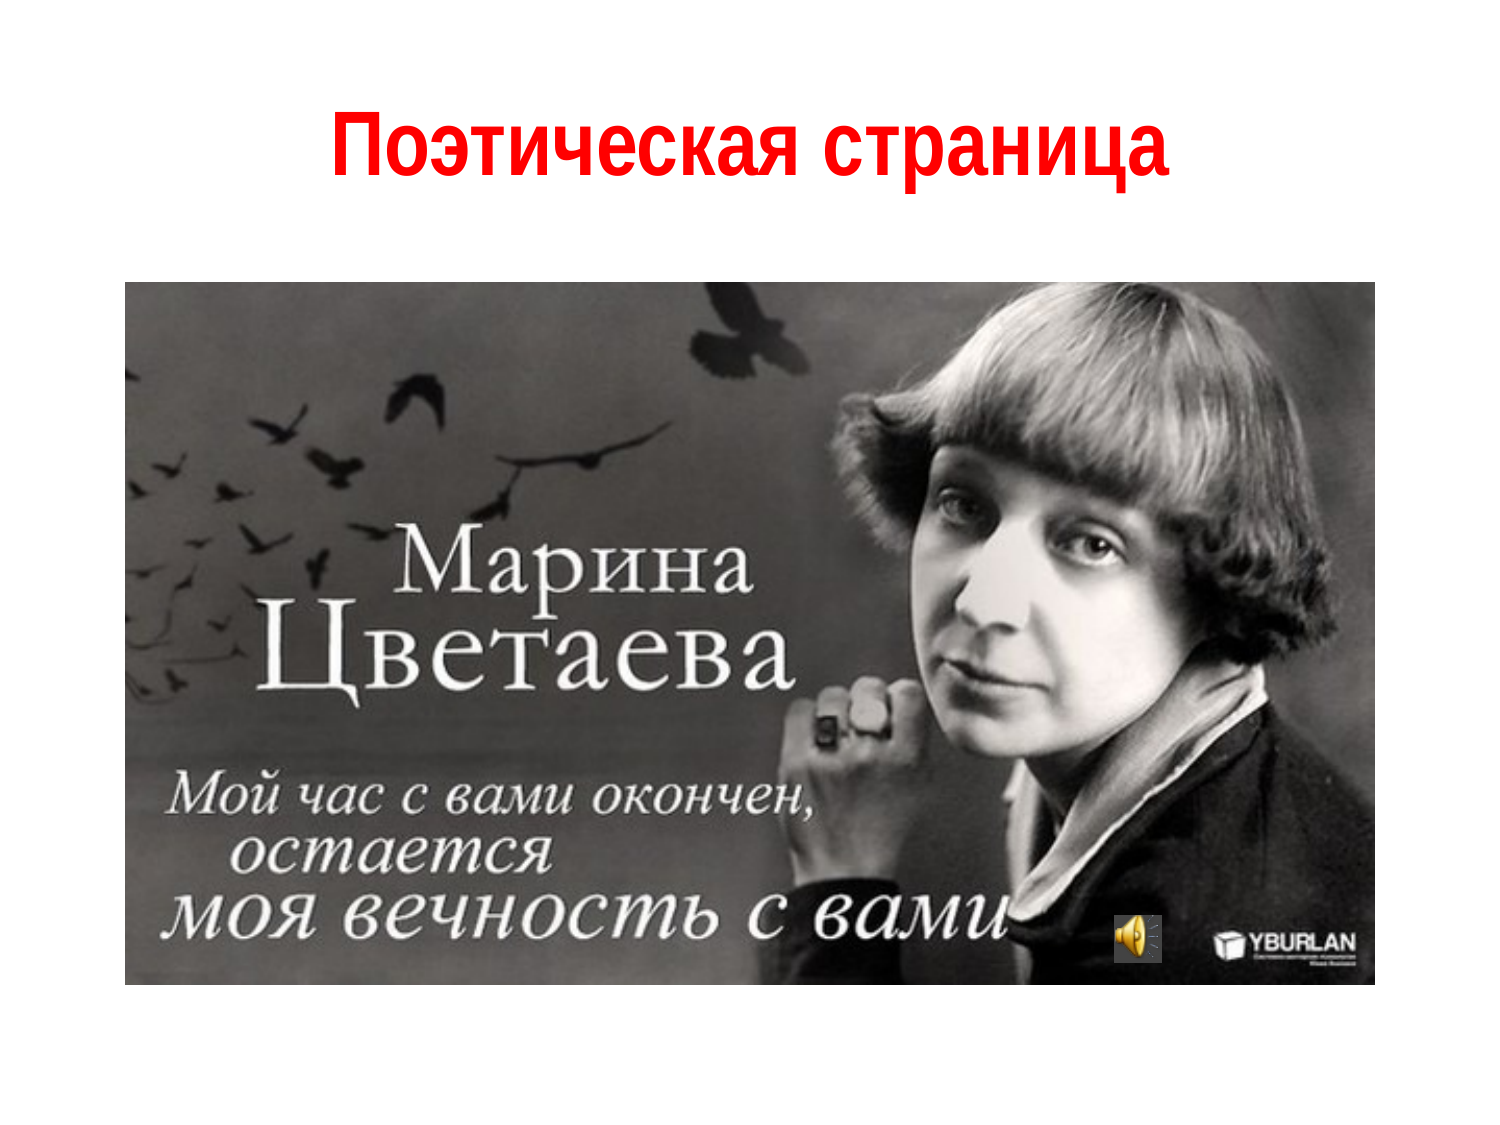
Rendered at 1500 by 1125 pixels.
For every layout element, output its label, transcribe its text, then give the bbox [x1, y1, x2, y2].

title Поэтическая страница [75, 45, 1425, 233]
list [124, 282, 1376, 986]
picture [1113, 913, 1164, 965]
